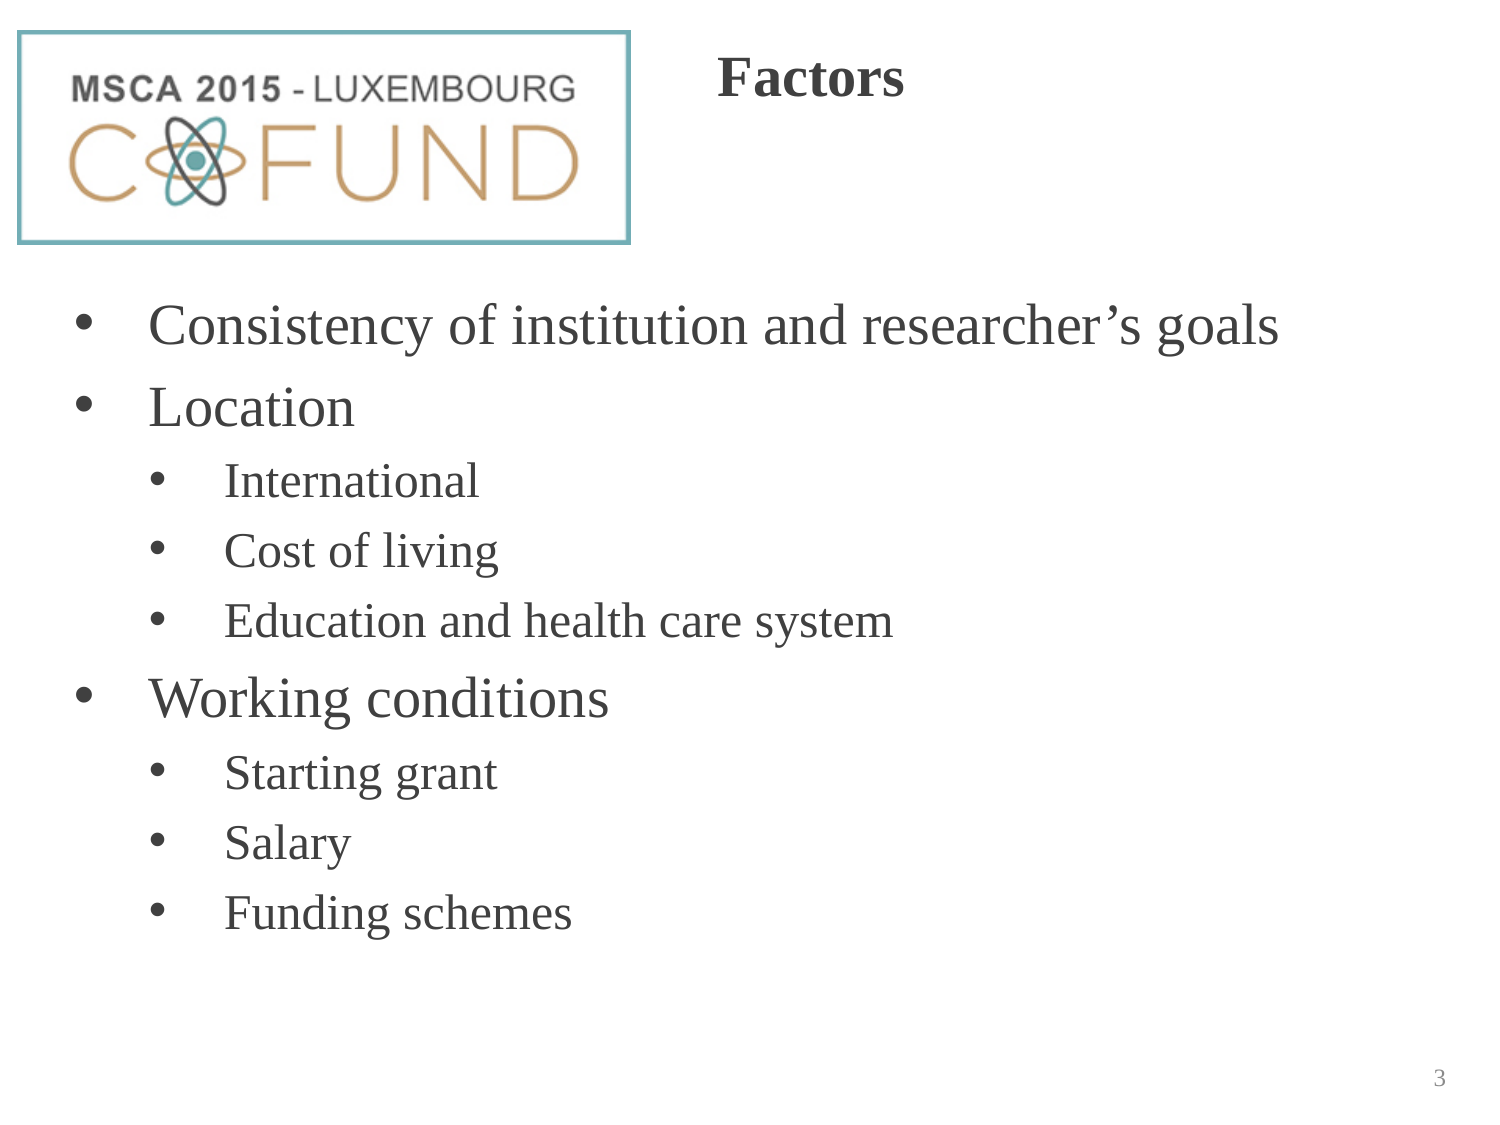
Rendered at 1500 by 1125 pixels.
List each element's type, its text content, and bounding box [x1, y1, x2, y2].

picture [17, 30, 631, 246]
text_box Factors [702, 30, 1483, 245]
footer 3 [986, 1046, 1462, 1107]
subtitle Consistency of institution and researcher’s goals Location International Cost of living Education and health care system Working conditions Starting grant Salary Funding schemes [58, 278, 1483, 1000]
